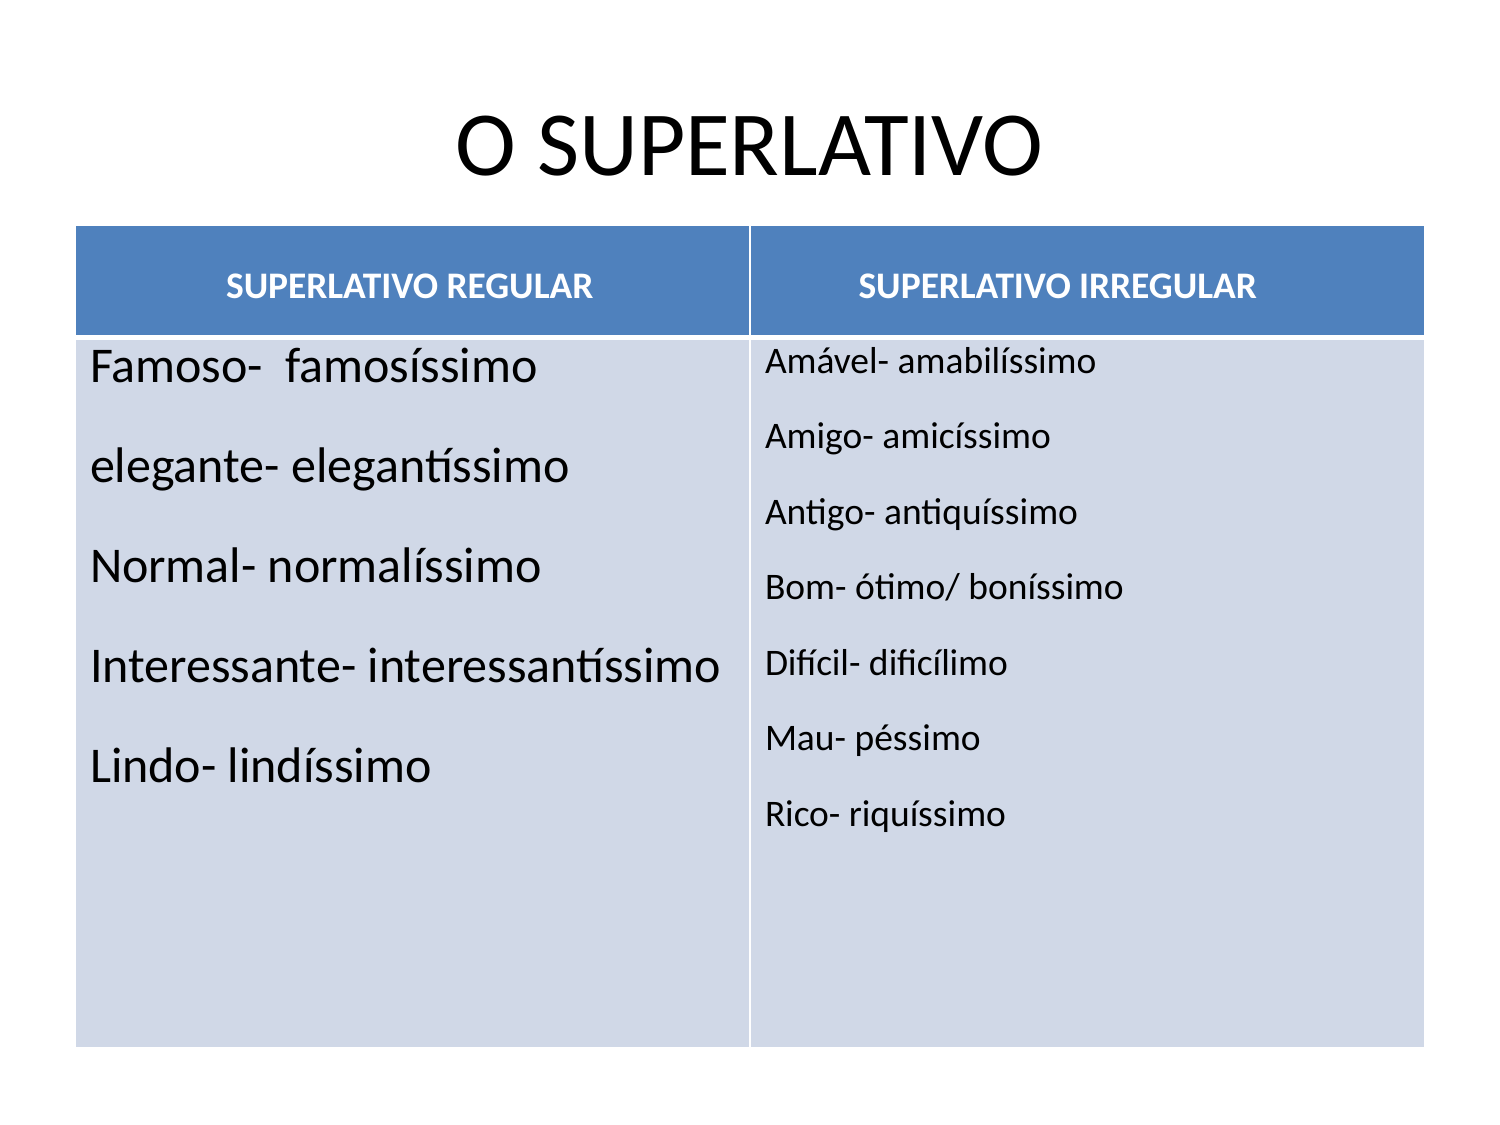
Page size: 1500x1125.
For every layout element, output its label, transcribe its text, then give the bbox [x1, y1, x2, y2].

table_cell Famoso- famosíssimo elegante- elegantíssimo Normal- normalíssimo Interessante- interessantíssimo Lindo- lindíssimo [76, 340, 749, 1047]
table_cell Amável- amabilíssimo Amigo- amicíssimo Antigo- antiquíssimo Bom- ótimo/ boníssimo Difícil- dificílimo Mau- péssimo Rico- riquíssimo [751, 340, 1424, 1047]
table_header SUPERLATIVO IRREGULAR [751, 226, 1424, 335]
title O SUPERLATIVO [75, 45, 1425, 224]
table_header SUPERLATIVO REGULAR [76, 226, 749, 335]
